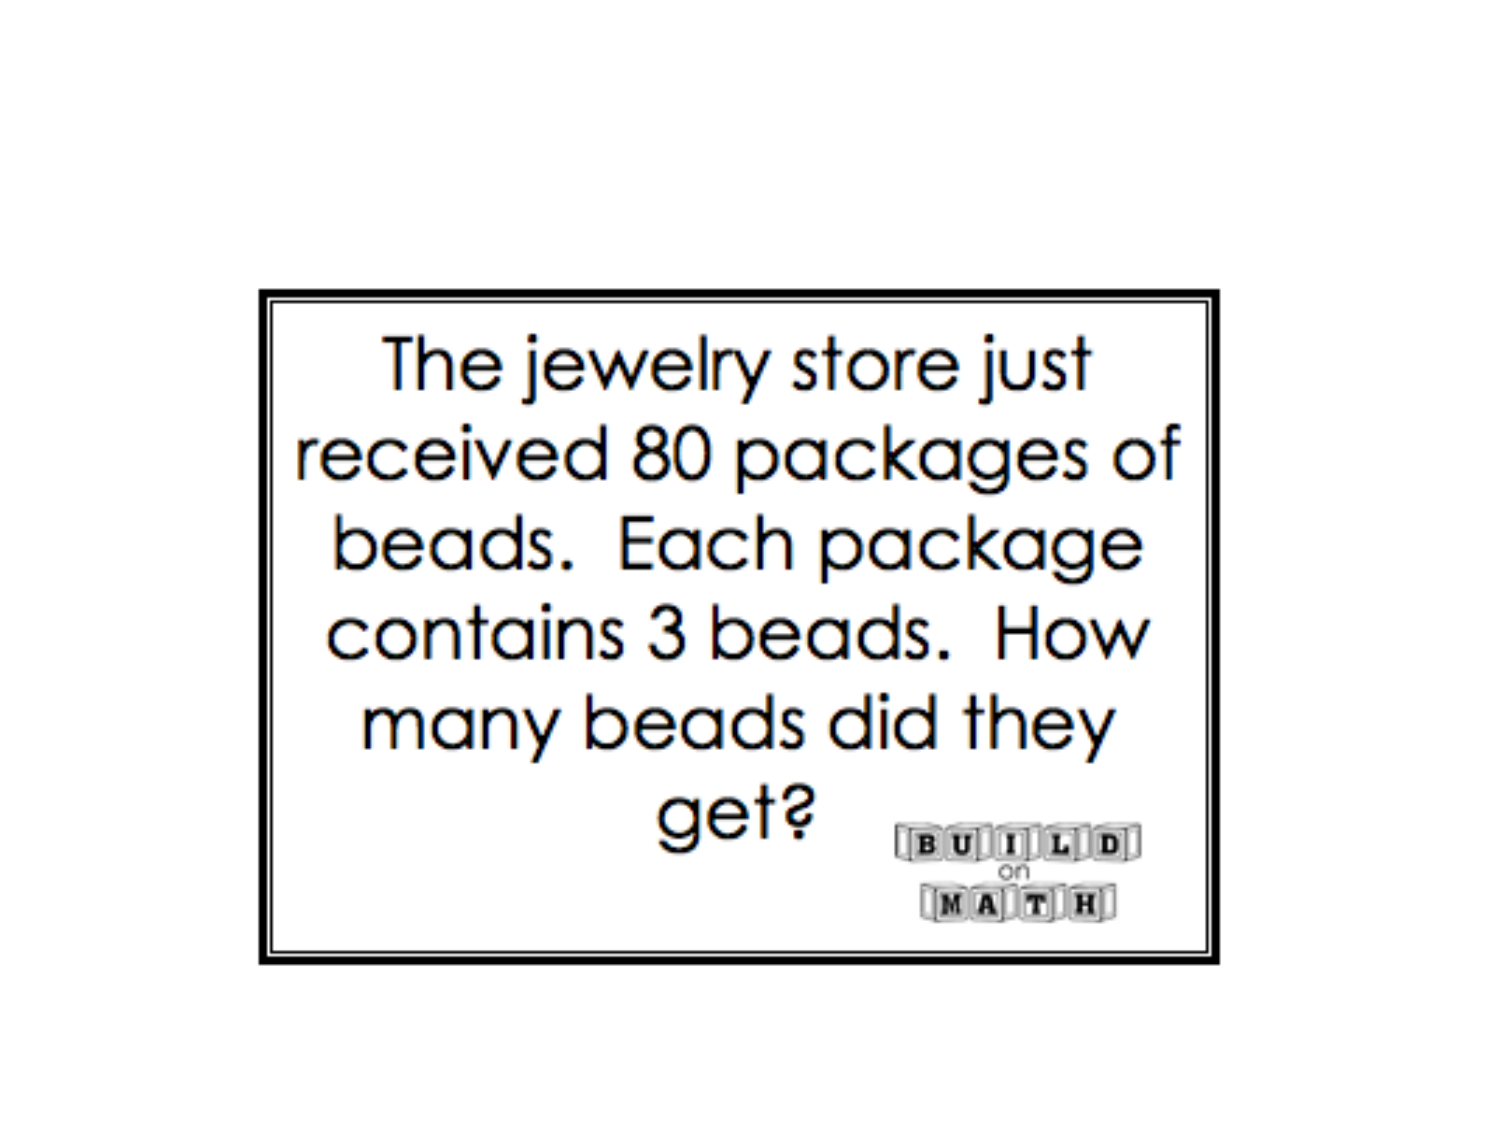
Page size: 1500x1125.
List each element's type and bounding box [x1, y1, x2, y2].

list [74, 262, 1426, 1006]
